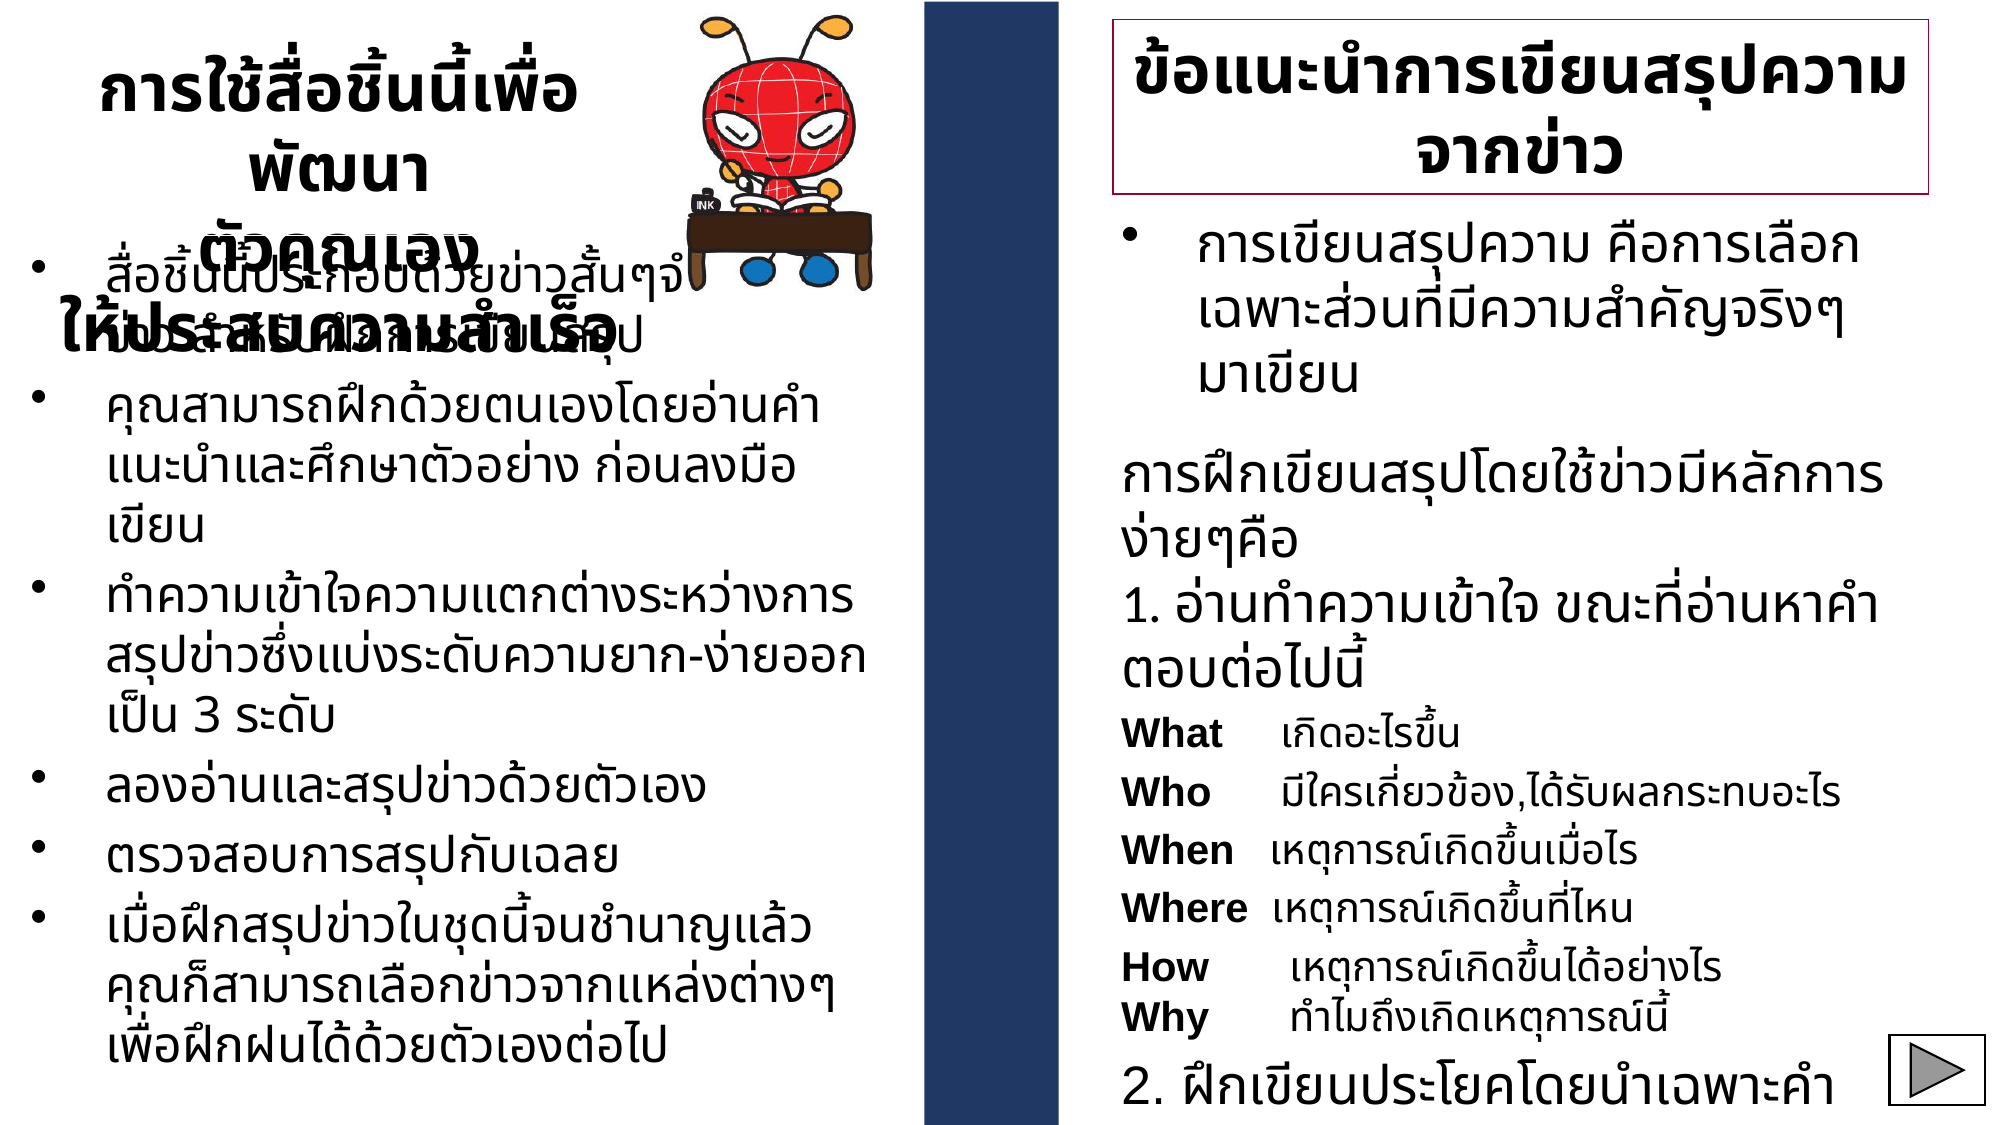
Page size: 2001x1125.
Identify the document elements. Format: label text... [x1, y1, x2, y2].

text_box การใช้สื่อชิ้นนี้เพื่อพัฒนา ตัวคุณเอง ให้ประสบความสำเร็จ [40, 36, 639, 235]
text_box การเขียนสรุปความ คือการเลือกเฉพาะส่วนที่มีความสำคัญจริงๆ มาเขียน การฝึกเขียนสรุปโดยใช้ข่าวมีหลักการง่ายๆคือ 1. อ่านทำความเข้าใจ ขณะที่อ่านหาคำตอบต่อไปนี้ What เกิดอะไรขึ้น Who มีใครเกี่ยวข้อง,ได้รับผลกระทบอะไร When เหตุการณ์เกิดขึ้นเมื่อไร Where เหตุการณ์เกิดขึ้นที่ไหน How เหตุการณ์เกิดขึ้นได้อย่างไร Why ทำไมถึงเกิดเหตุการณ์นี้ 2. ฝึกเขียนประโยคโดยนำเฉพาะคำสำคัญมาเขียน 3. เริ่มจากการเขียนประโยคที่ไม่ซับซ้อน หลังจากนั้นฝึกเขียนประโยคที่มีความซับซ้อนระดับต่างๆ [1104, 199, 1924, 1125]
text_box [923, 1, 1060, 1125]
picture [684, 13, 879, 297]
text_box สื่อชิ้นนี้ประกอบด้วยข่าวสั้นๆจำนวน 1 ข่าว สำหรับฝึกการเขียนสรุป คุณสามารถฝึกด้วยตนเองโดยอ่านคำแนะนำและศึกษาตัวอย่าง ก่อนลงมือเขียน ทำความเข้าใจความแตกต่างระหว่างการสรุปข่าวซึ่งแบ่งระดับความยาก-ง่ายออกเป็น 3 ระดับ ลองอ่านและสรุปข่าวด้วยตัวเอง ตรวจสอบการสรุปกับเฉลย เมื่อฝึกสรุปข่าวในชุดนี้จนชำนาญแล้วคุณก็สามารถเลือกข่าวจากแหล่งต่างๆเพื่อฝึกฝนได้ด้วยตัวเองต่อไป [15, 235, 895, 1080]
text_box ข้อแนะนำการเขียนสรุปความจากข่าว [1113, 19, 1929, 195]
text_box [1924, 1034, 1986, 1106]
